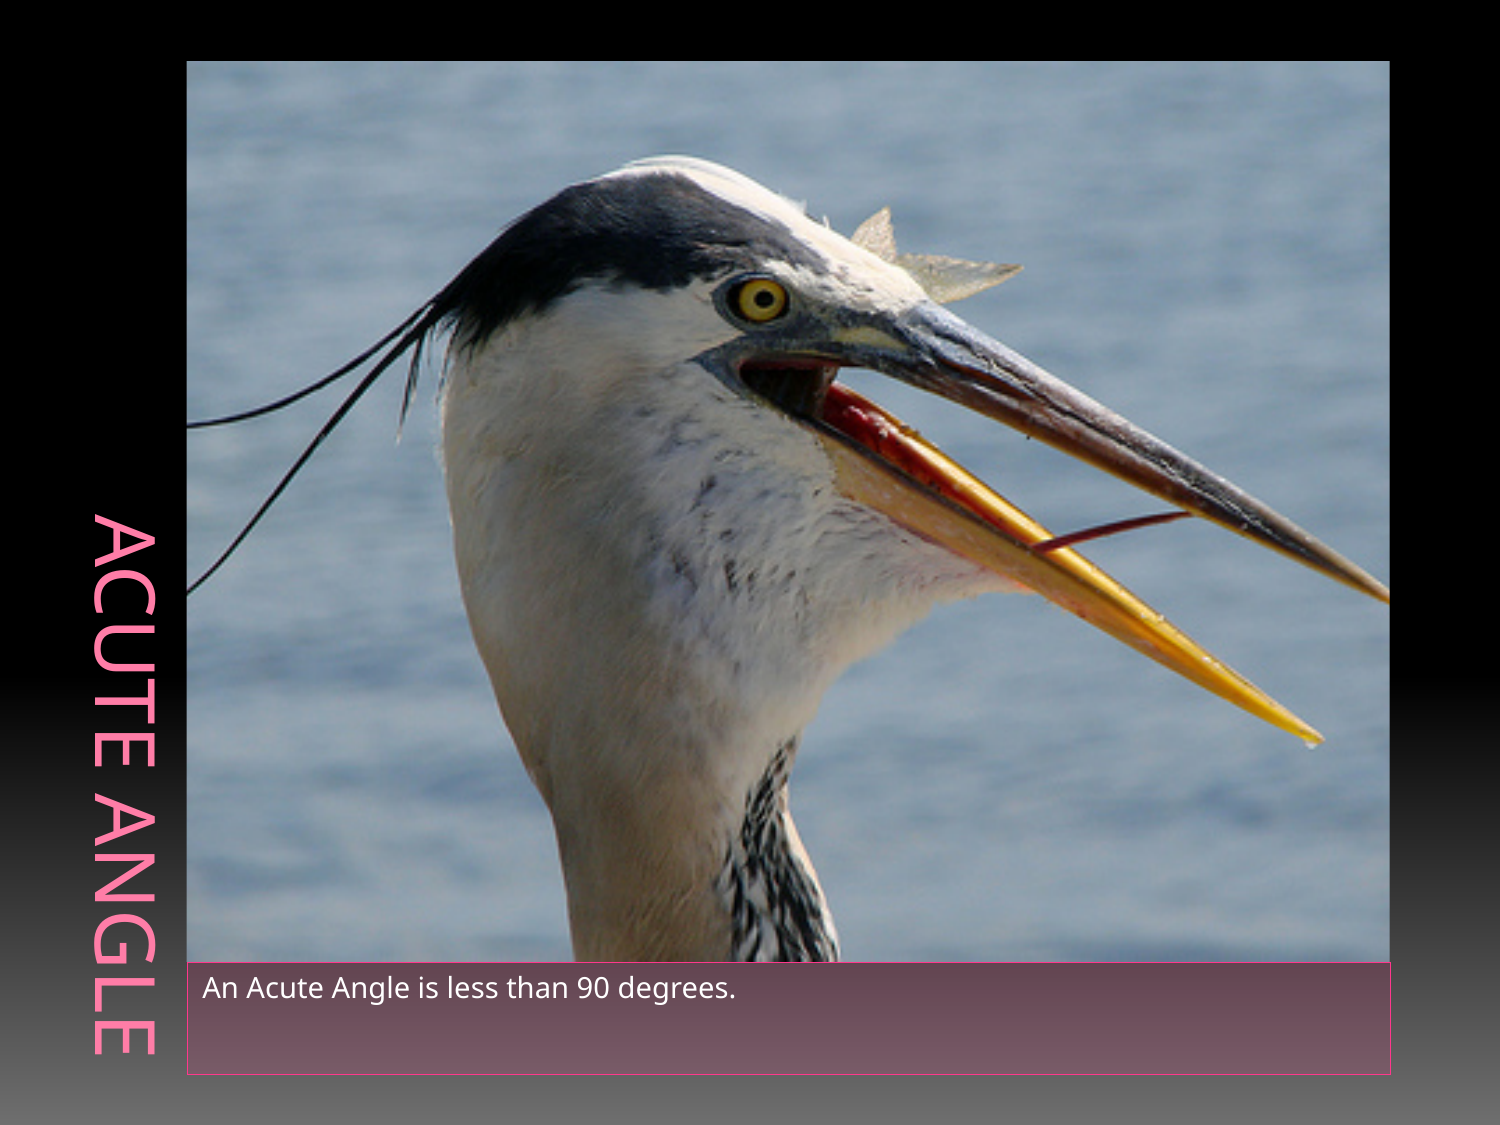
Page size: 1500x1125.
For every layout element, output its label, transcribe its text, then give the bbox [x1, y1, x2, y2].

list An Acute Angle is less than 90 degrees. [187, 962, 1391, 1075]
title Acute Angle [36, 24, 186, 1075]
picture [186, 61, 1390, 962]
